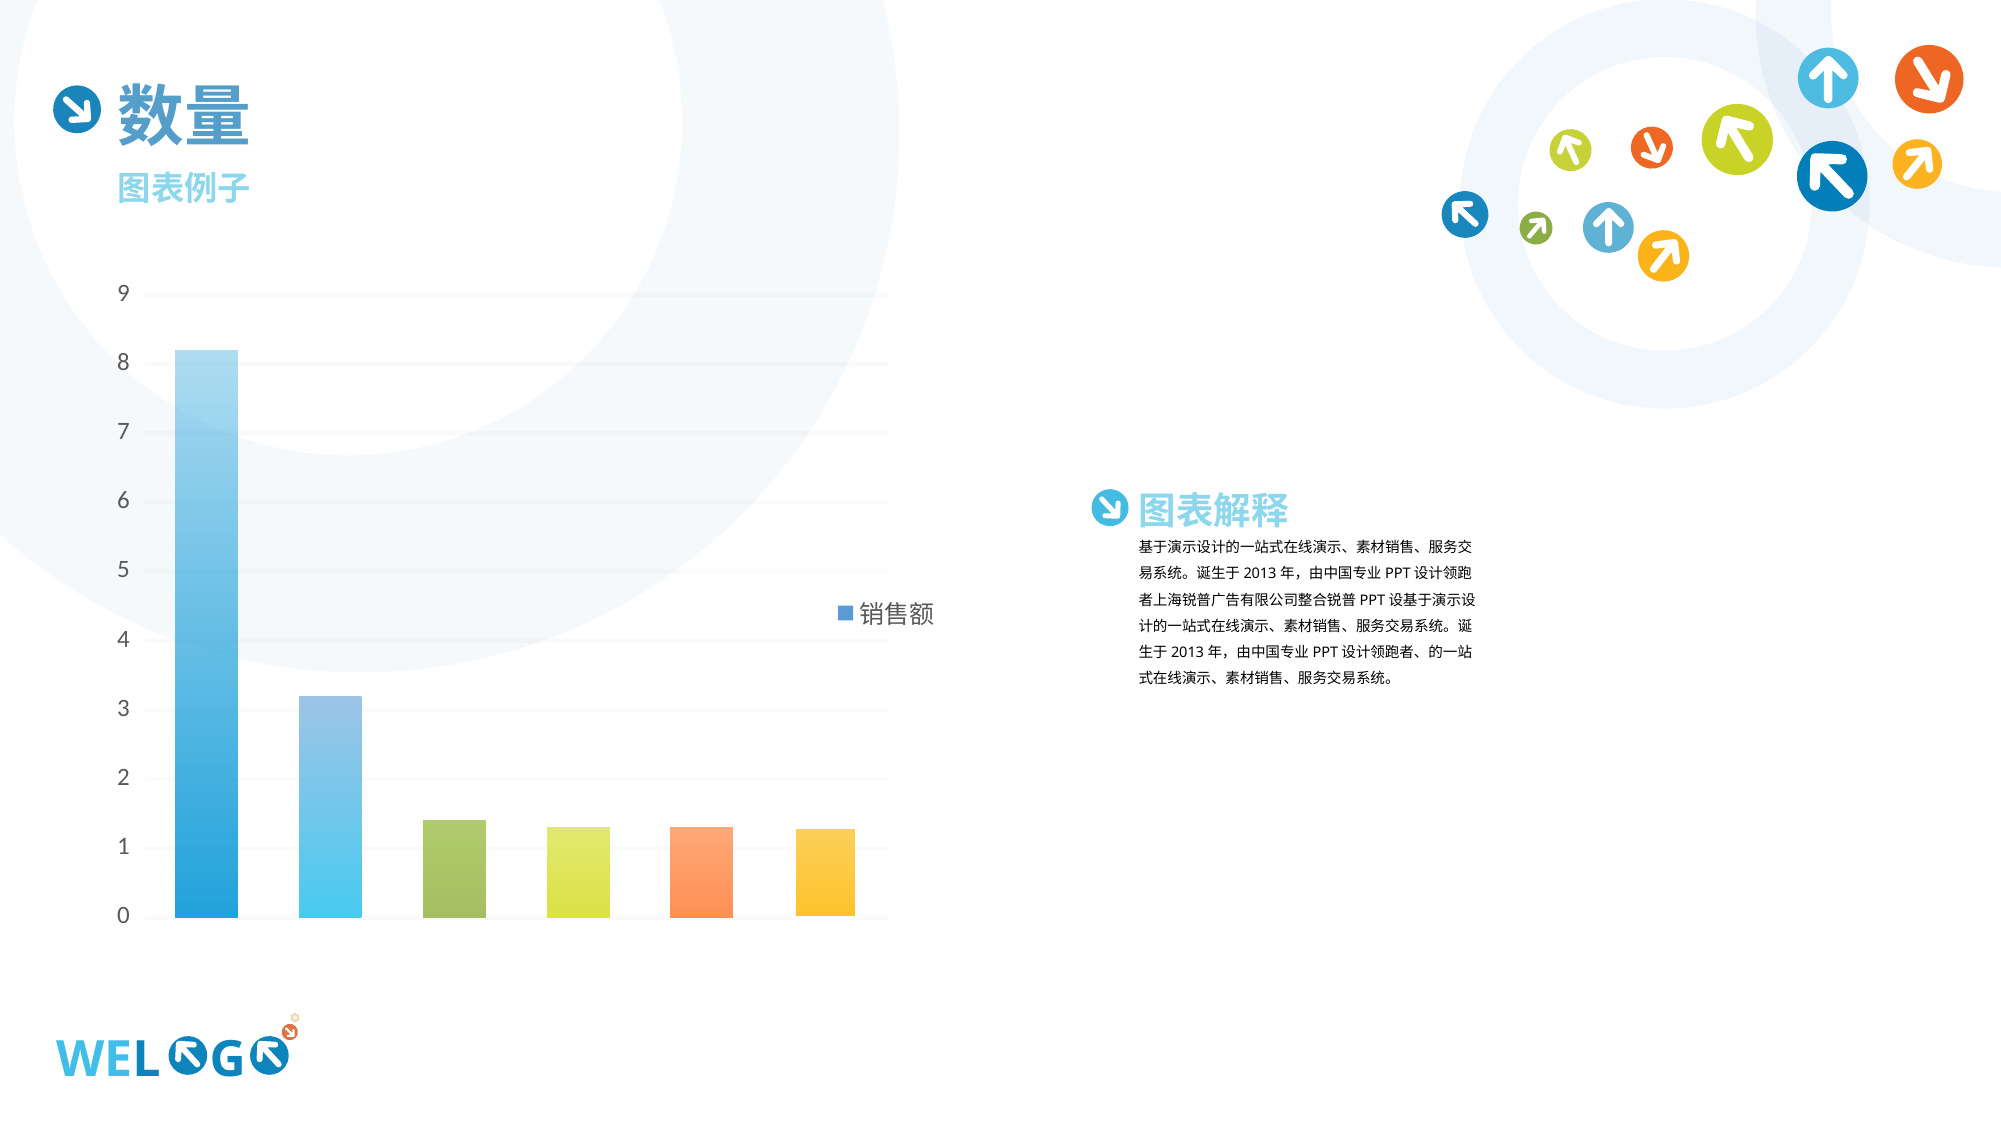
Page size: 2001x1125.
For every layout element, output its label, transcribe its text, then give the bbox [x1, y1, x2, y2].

text_box 基于演示设计的一站式在线演示、素材销售、服务交易系统。诞生于2013年，由中国专业PPT设计领跑者上海锐普广告有限公司整合锐普PPT设基于演示设计的一站式在线演示、素材销售、服务交易系统。诞生于2013年，由中国专业PPT设计领跑者、的一站式在线演示、素材销售、服务交易系统。 [1123, 521, 1500, 694]
text_box 数量 [103, 66, 270, 159]
text_box 图表例子 [103, 159, 270, 215]
text_box 图表解释 [1123, 479, 1338, 521]
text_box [1091, 489, 1129, 527]
chart [98, 268, 1032, 944]
